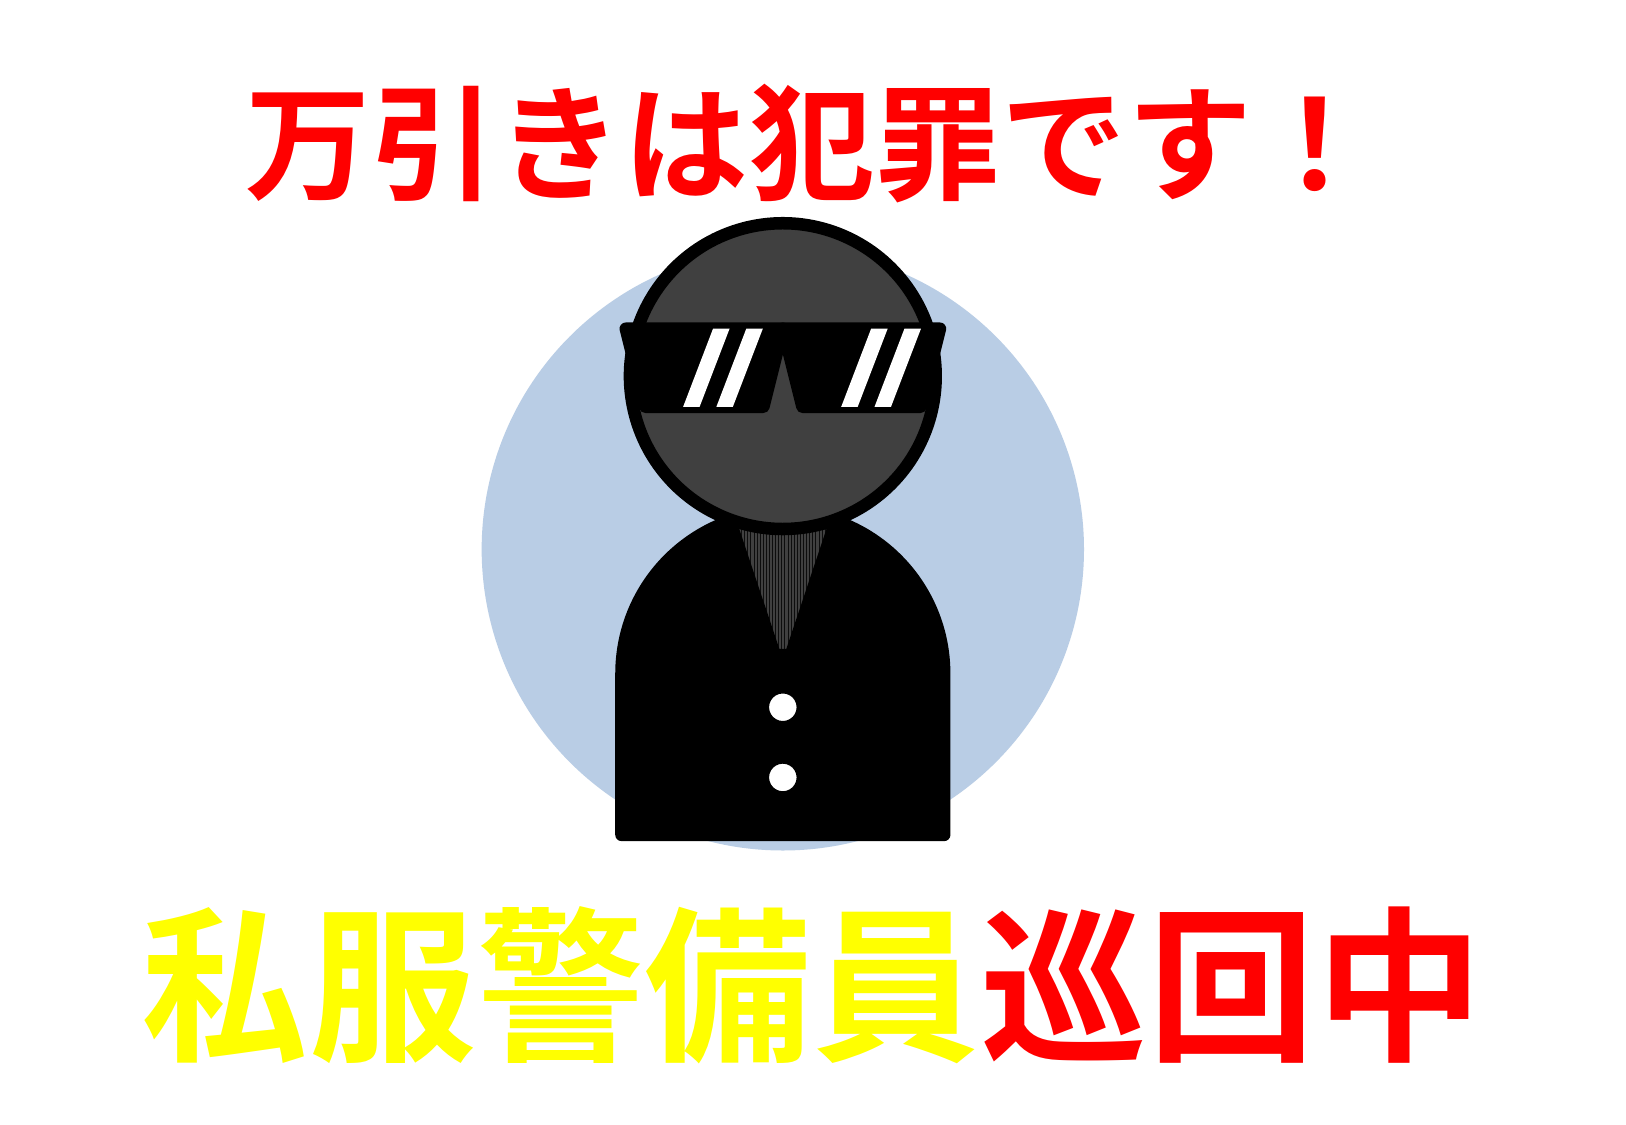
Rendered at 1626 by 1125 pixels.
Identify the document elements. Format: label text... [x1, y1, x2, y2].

text_box 万引きは犯罪です！ [0, 58, 1625, 224]
text_box 私服警備員巡回中 [0, 874, 1625, 1090]
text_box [481, 223, 1085, 851]
